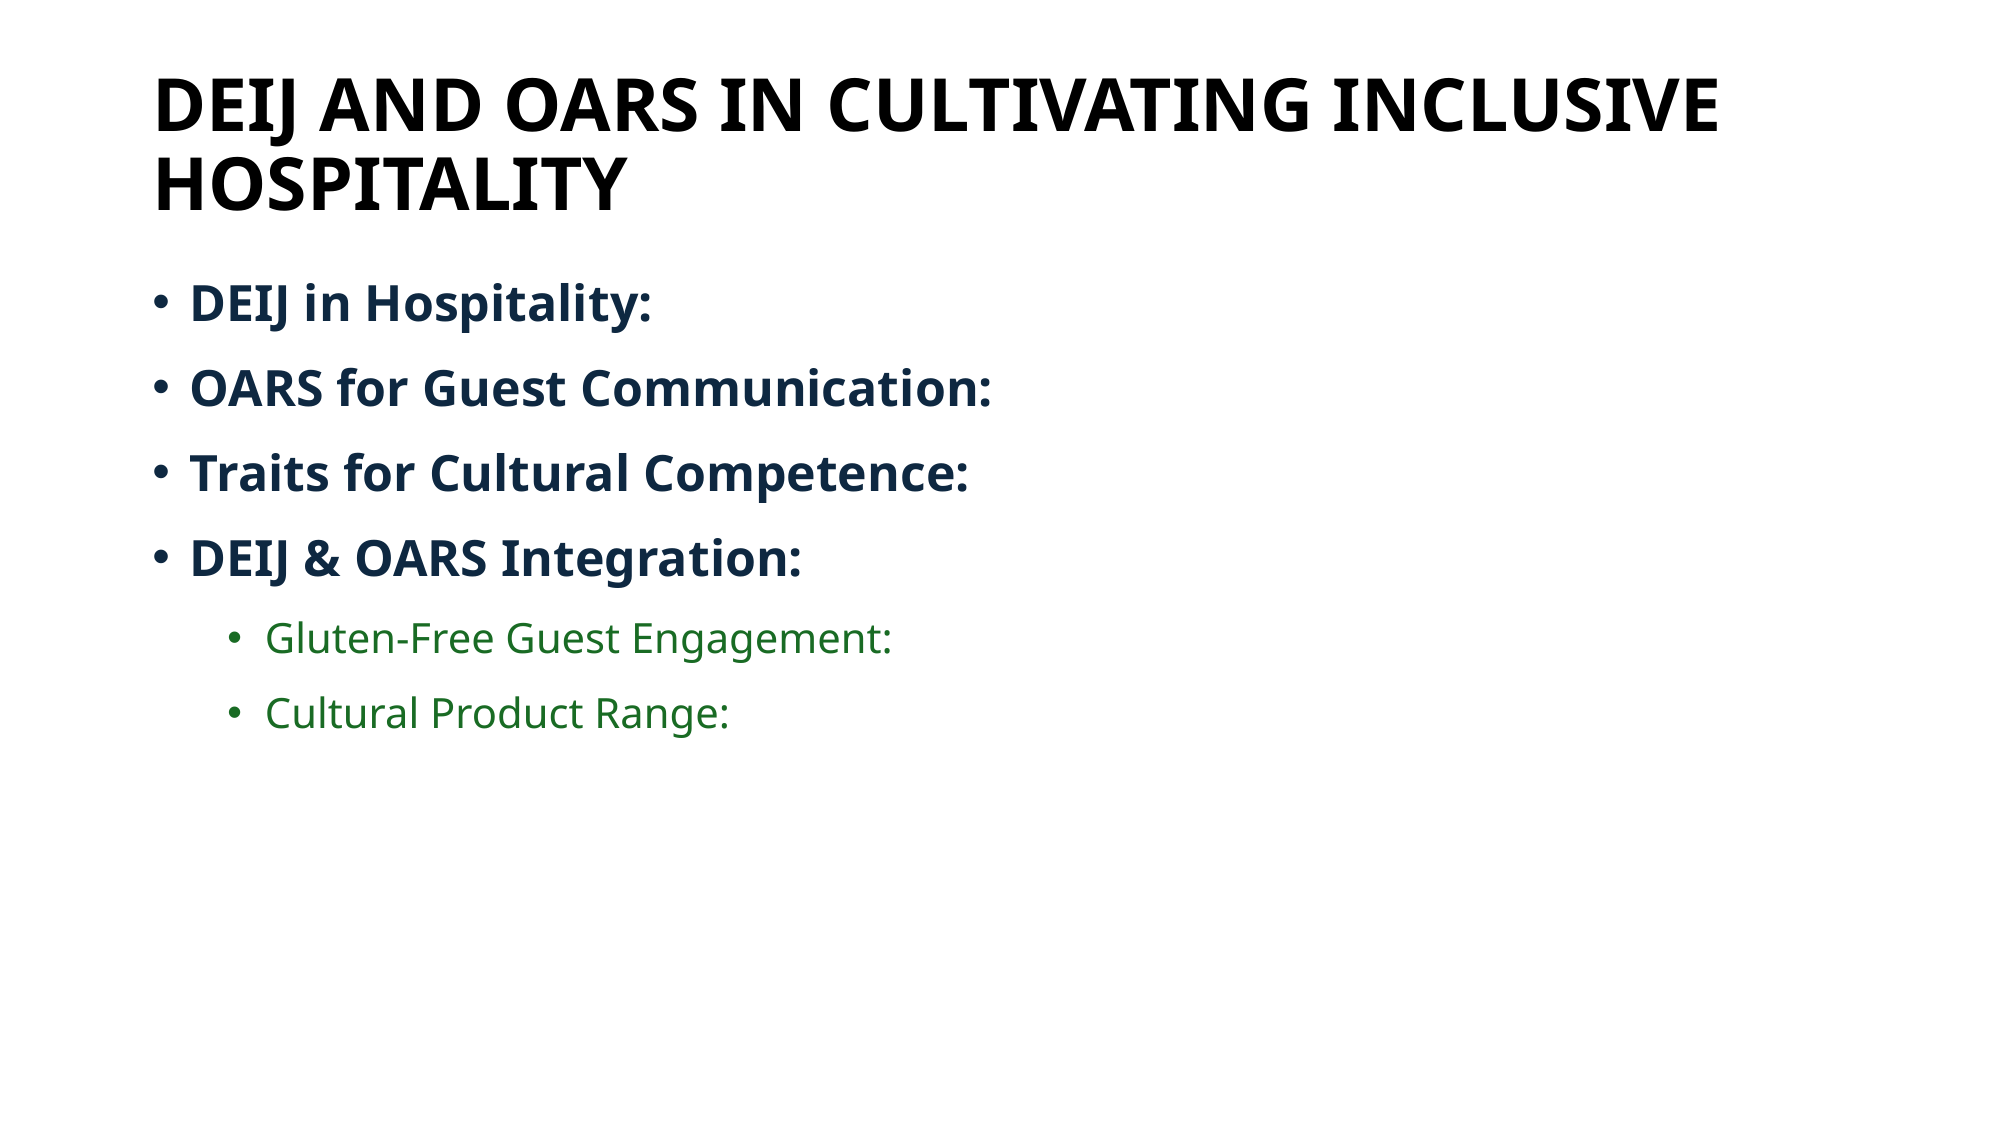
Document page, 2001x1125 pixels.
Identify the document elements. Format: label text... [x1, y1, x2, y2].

list DEIJ in Hospitality: OARS for Guest Communication: Traits for Cultural Competence: DEIJ & OARS Integration: Gluten-Free Guest Engagement: Cultural Product Range: [137, 263, 1863, 1014]
title DEIJ AND OARS IN CULTIVATING INCLUSIVE HOSPITALITY [137, 59, 1863, 235]
